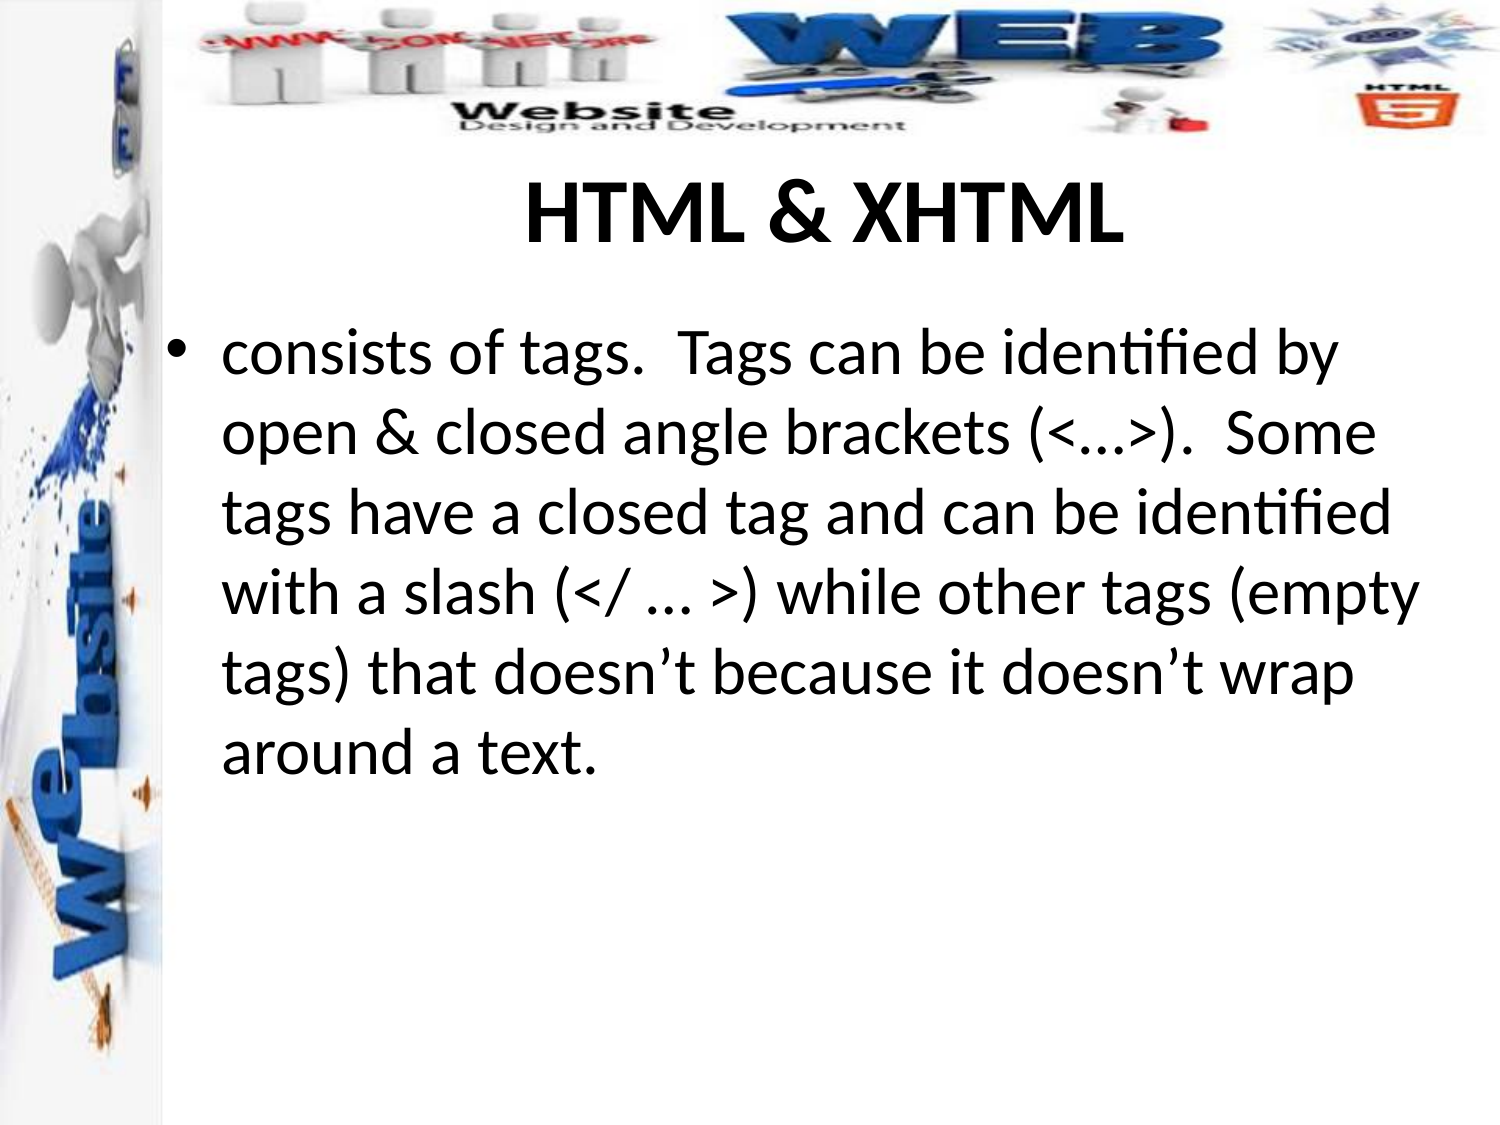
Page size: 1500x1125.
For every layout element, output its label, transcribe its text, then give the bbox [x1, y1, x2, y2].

picture [0, 0, 1500, 1125]
list consists of tags. Tags can be identified by open & closed angle brackets (<…>). Some tags have a closed tag and can be identified with a slash (</ … >) while other tags (empty tags) that doesn’t because it doesn’t wrap around a text. [150, 299, 1500, 1125]
title HTML & XHTML [150, 112, 1500, 299]
